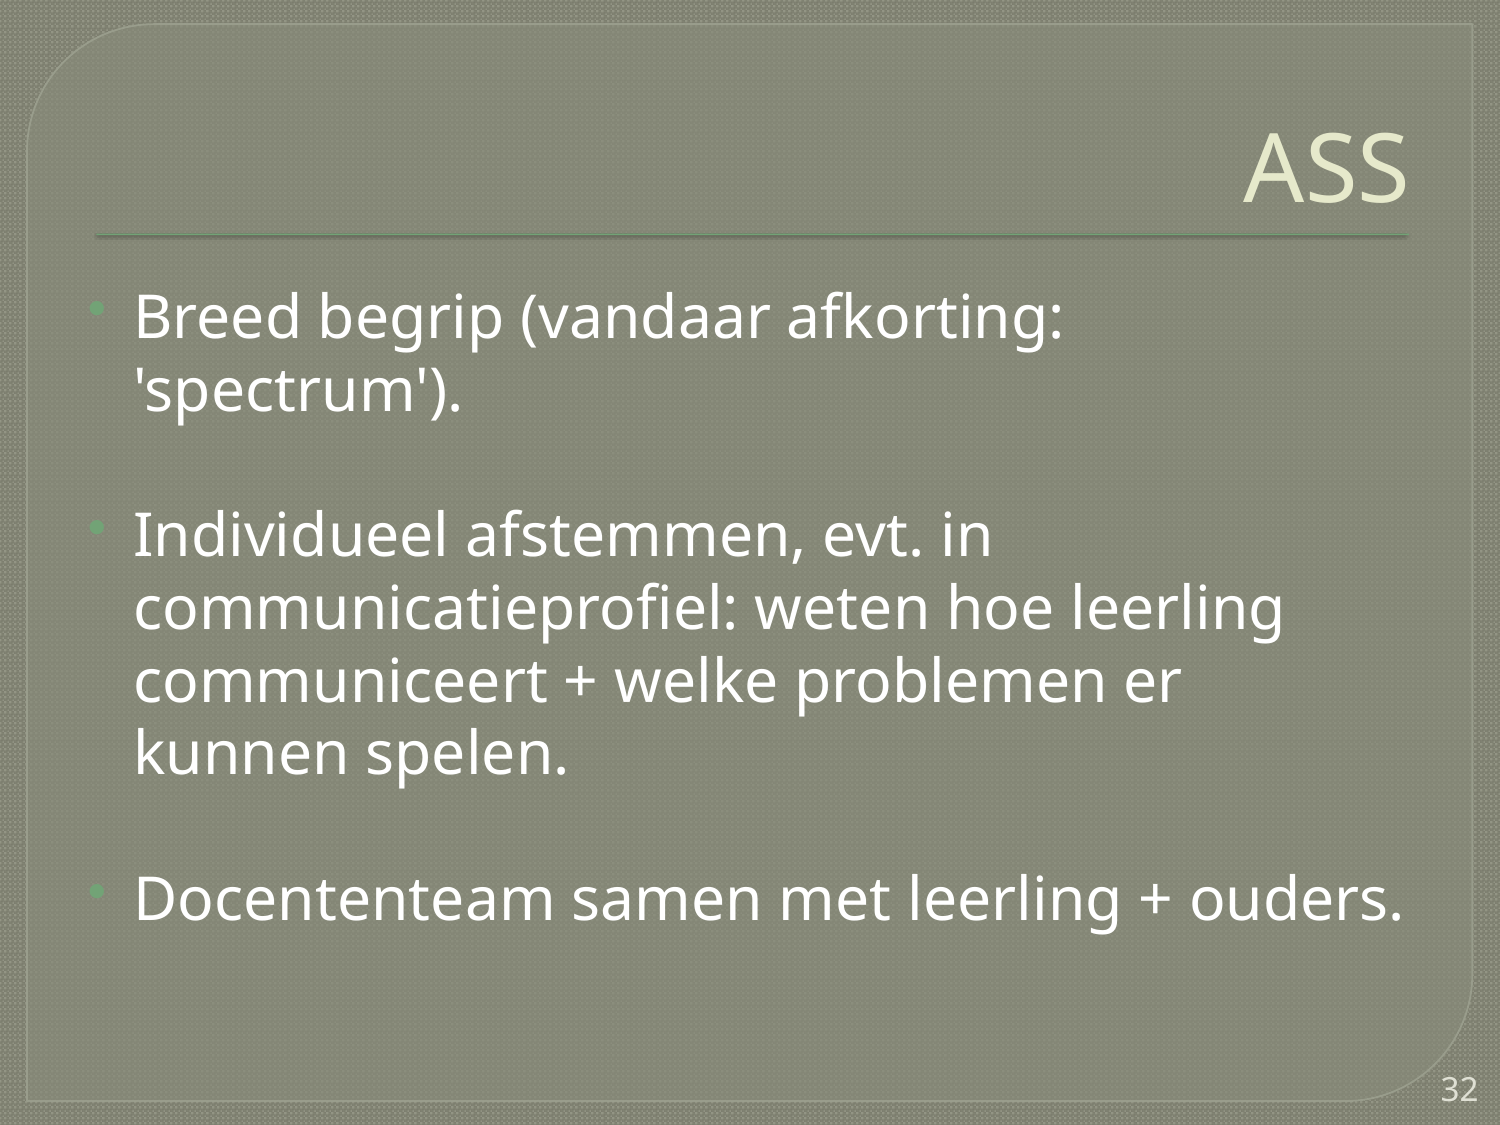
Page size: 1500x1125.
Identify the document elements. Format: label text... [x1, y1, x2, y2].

slide_number 32 [1417, 1068, 1494, 1114]
title ASS [75, 41, 1425, 230]
list Breed begrip (vandaar afkorting: 'spectrum'). Individueel afstemmen, evt. in communicatieprofiel: weten hoe leerling communiceert + welke problemen er kunnen spelen. Docententeam samen met leerling + ouders. [75, 270, 1425, 1013]
